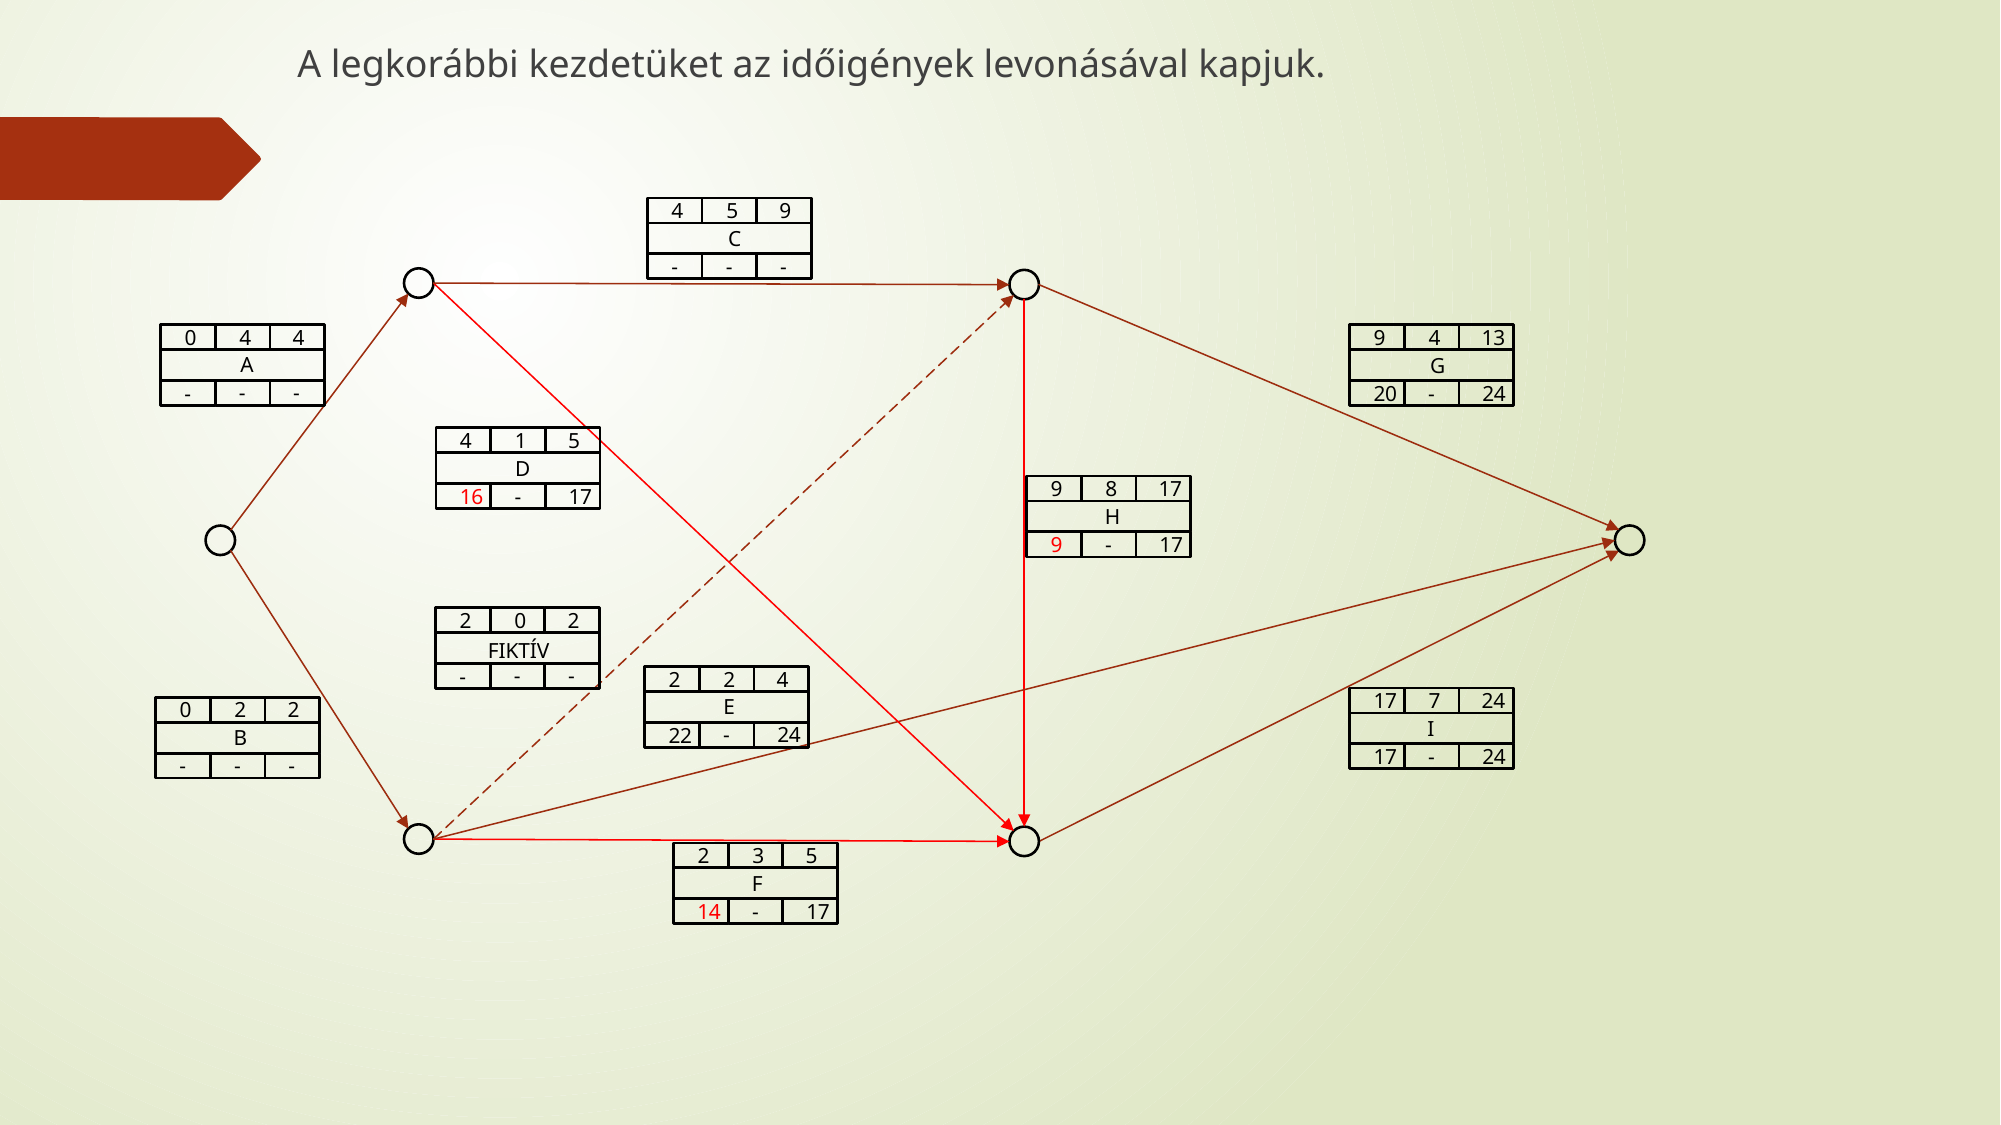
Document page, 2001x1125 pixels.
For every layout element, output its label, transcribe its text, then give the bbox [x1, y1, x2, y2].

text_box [160, 316, 325, 414]
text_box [433, 282, 1015, 832]
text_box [230, 550, 409, 829]
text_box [155, 689, 320, 787]
text_box [402, 266, 435, 300]
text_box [644, 658, 817, 756]
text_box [647, 189, 812, 287]
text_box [435, 599, 600, 697]
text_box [1349, 679, 1522, 777]
text_box [402, 823, 432, 856]
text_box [1018, 539, 1616, 840]
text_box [673, 834, 845, 932]
text_box A legkorábbi kezdetüket az időigények levonásával kapjuk. [282, 32, 1745, 209]
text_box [435, 419, 608, 517]
text_box [1010, 848, 1038, 858]
text_box [1613, 524, 1646, 557]
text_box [1026, 468, 1199, 566]
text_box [1349, 316, 1522, 414]
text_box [1038, 284, 1620, 530]
text_box [1008, 268, 1041, 301]
text_box [204, 524, 237, 557]
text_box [230, 293, 409, 530]
